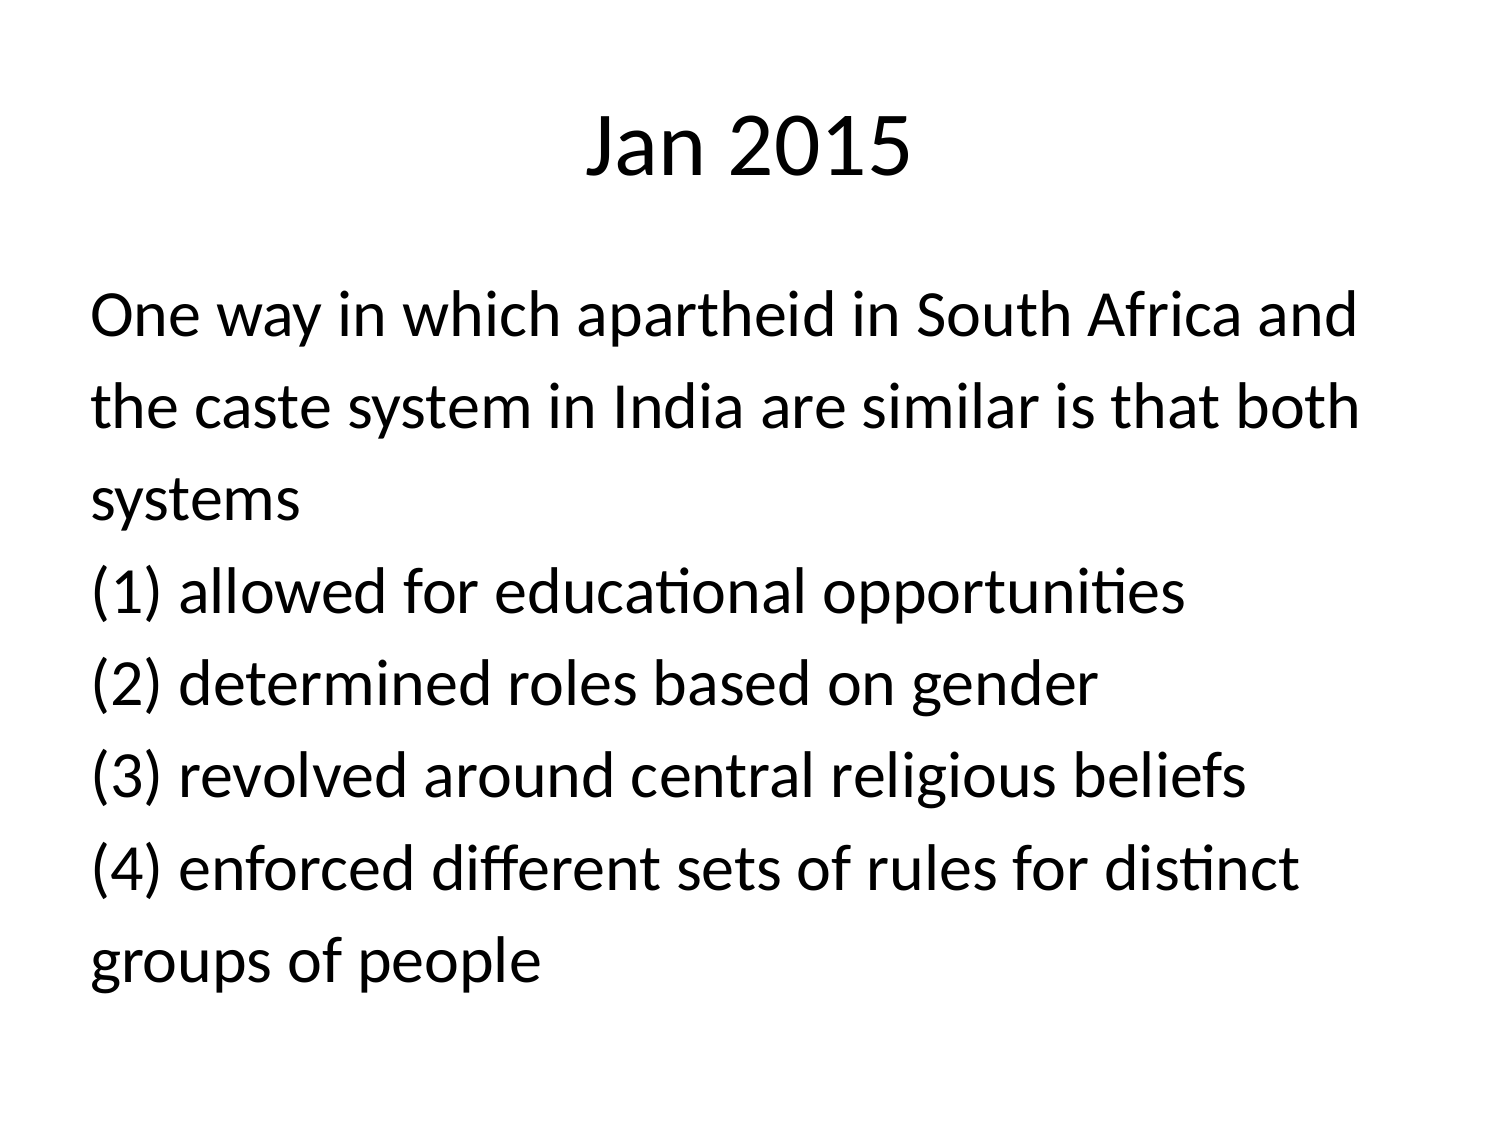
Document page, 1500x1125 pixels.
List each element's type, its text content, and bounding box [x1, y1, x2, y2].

list One way in which apartheid in South Africa and the caste system in India are similar is that both systems (1) allowed for educational opportunities (2) determined roles based on gender (3) revolved around central religious beliefs (4) enforced different sets of rules for distinct groups of people [75, 262, 1425, 1005]
title Jan 2015 [75, 45, 1425, 233]
